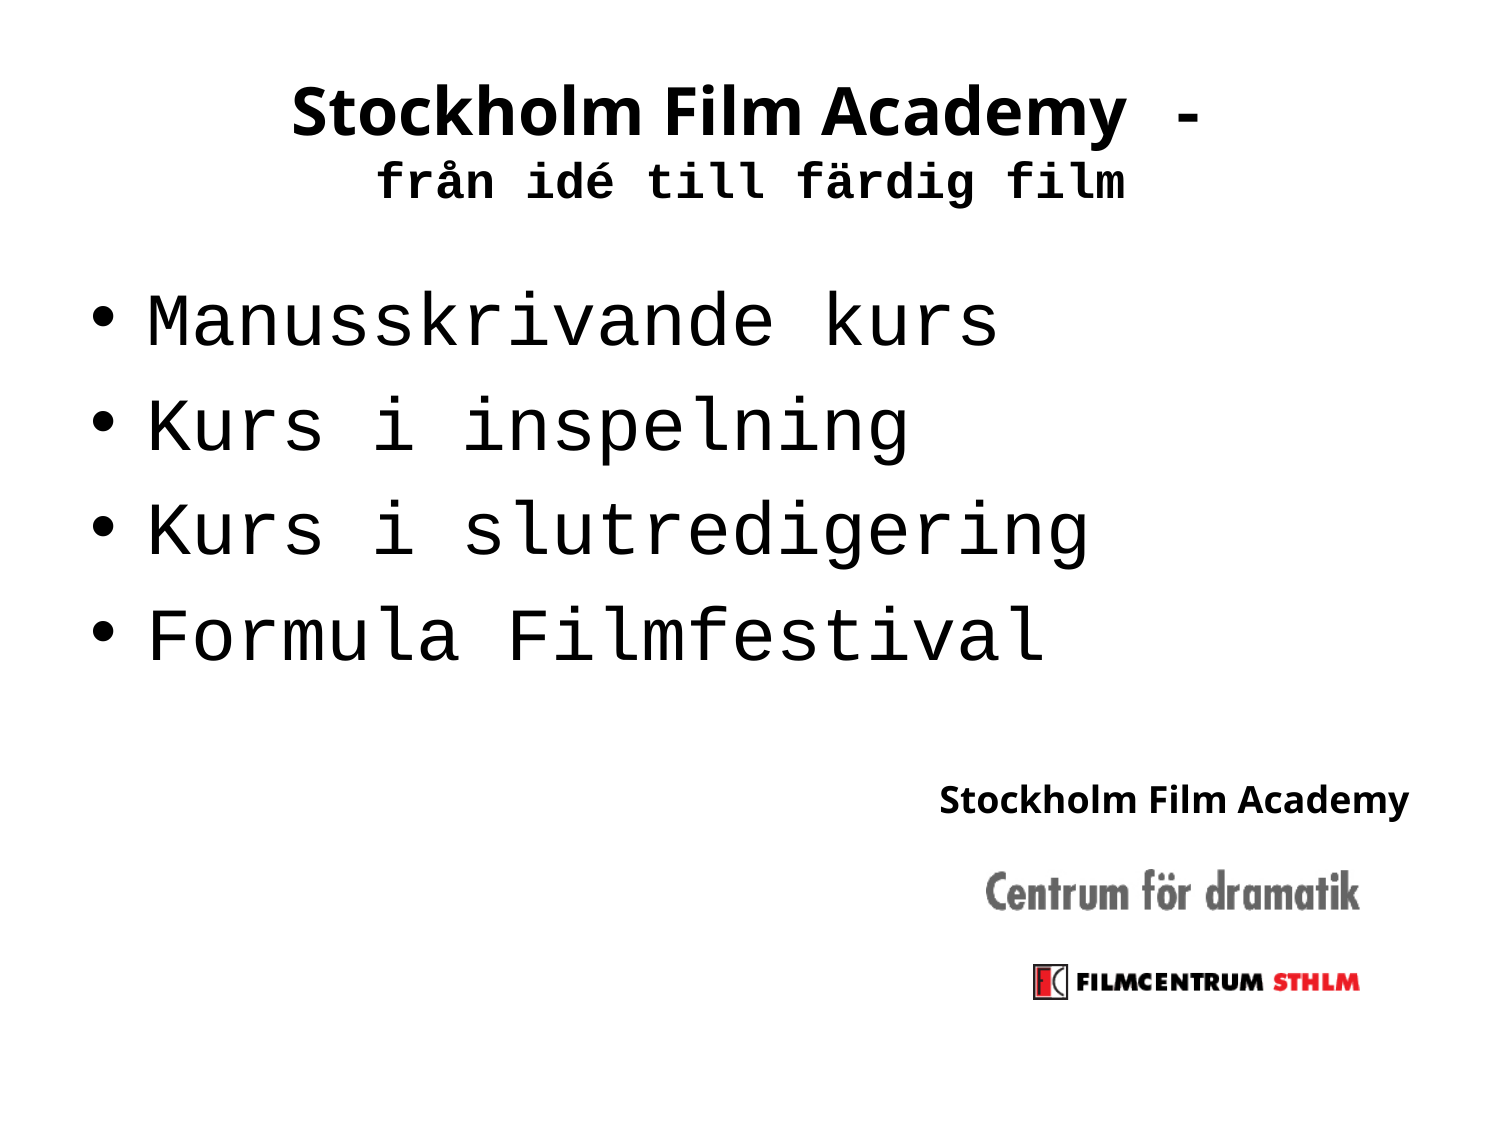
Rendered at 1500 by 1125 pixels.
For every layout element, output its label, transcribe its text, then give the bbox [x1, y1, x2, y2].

picture [1033, 963, 1361, 1000]
list Manusskrivande kurs Kurs i inspelning Kurs i slutredigering Formula Filmfestival Stockholm Film Academy [74, 262, 1426, 1006]
title Stockholm Film Academy - från idé till färdig film [74, 44, 1426, 233]
picture [985, 869, 1361, 911]
